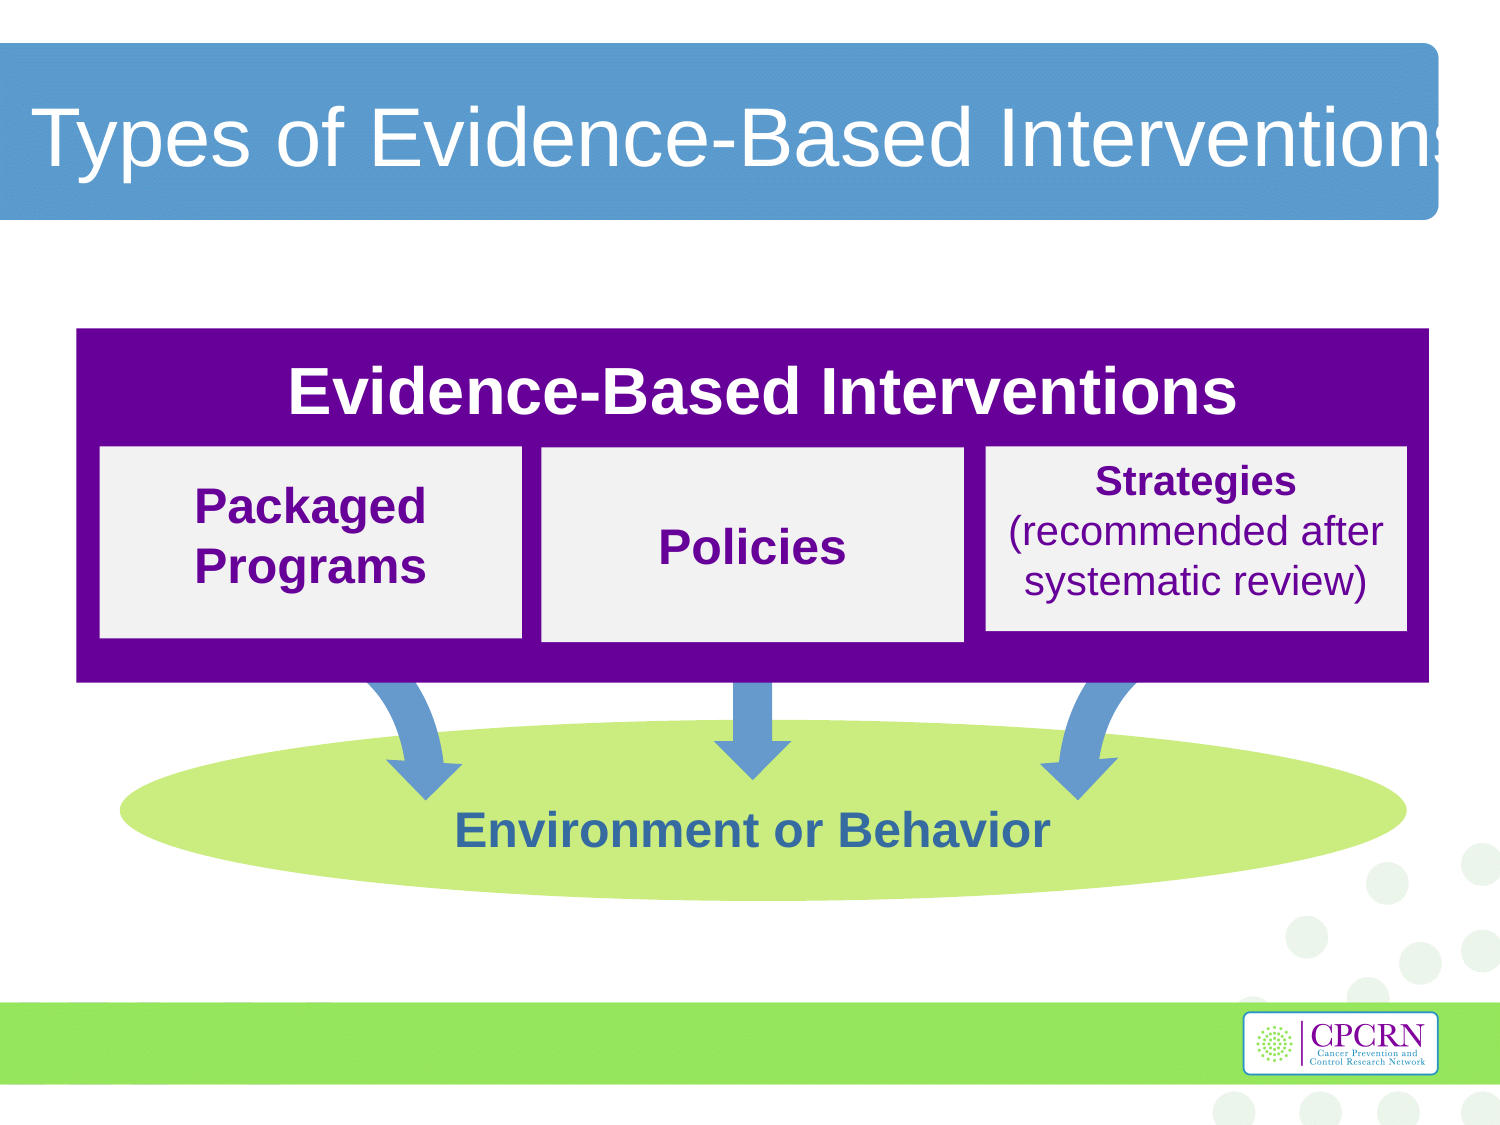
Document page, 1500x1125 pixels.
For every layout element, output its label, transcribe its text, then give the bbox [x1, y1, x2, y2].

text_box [76, 328, 1430, 985]
picture [0, 0, 1500, 1125]
title Types of Evidence-Based Interventions [15, 45, 1500, 222]
